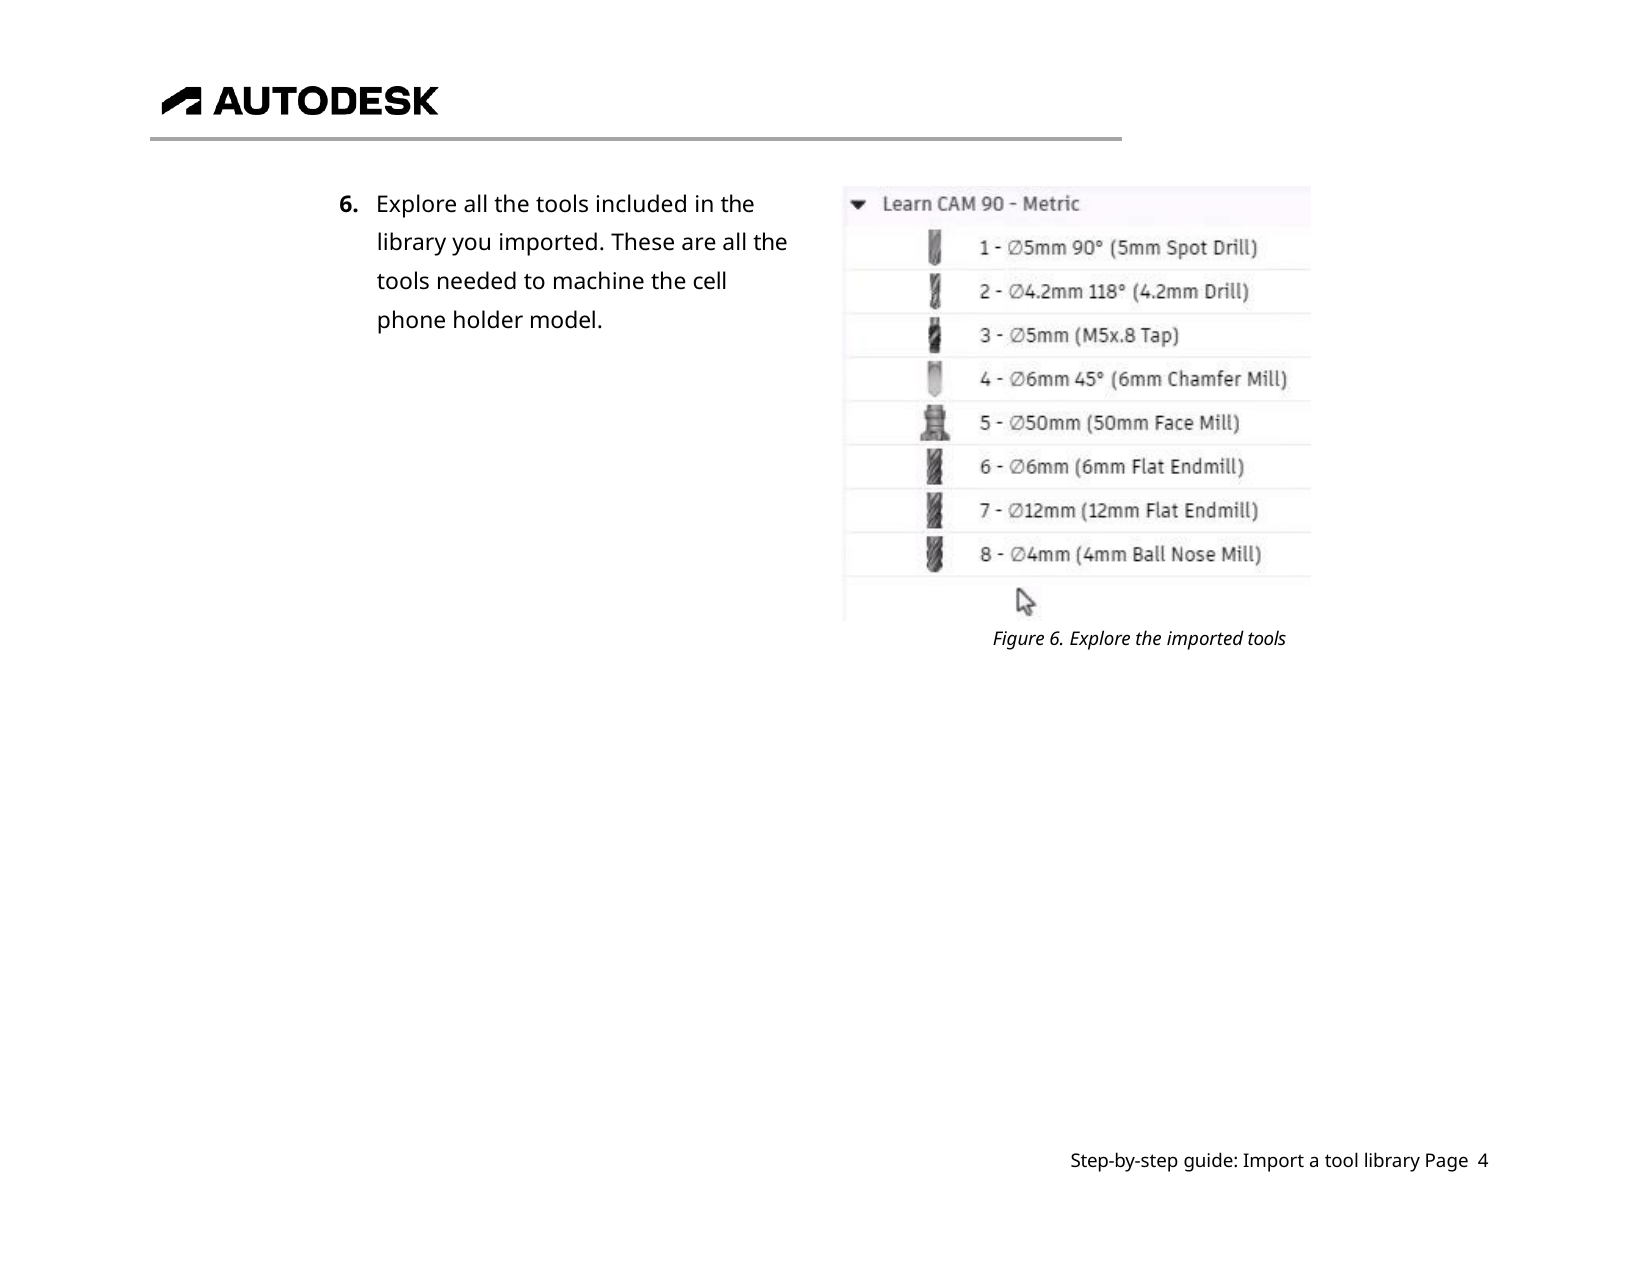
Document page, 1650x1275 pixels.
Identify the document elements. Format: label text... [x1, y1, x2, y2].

table_header Figure 6. Explore the imported tools [815, 187, 1316, 667]
table_header 6. Explore all the tools included in the library you imported. These are all the tools needed to machine the cell phone holder model. [334, 187, 815, 667]
picture [161, 86, 439, 115]
picture [841, 186, 1311, 622]
slide_number Step-by-step guide: Import a tool library Page 3 [1068, 1145, 1509, 1275]
